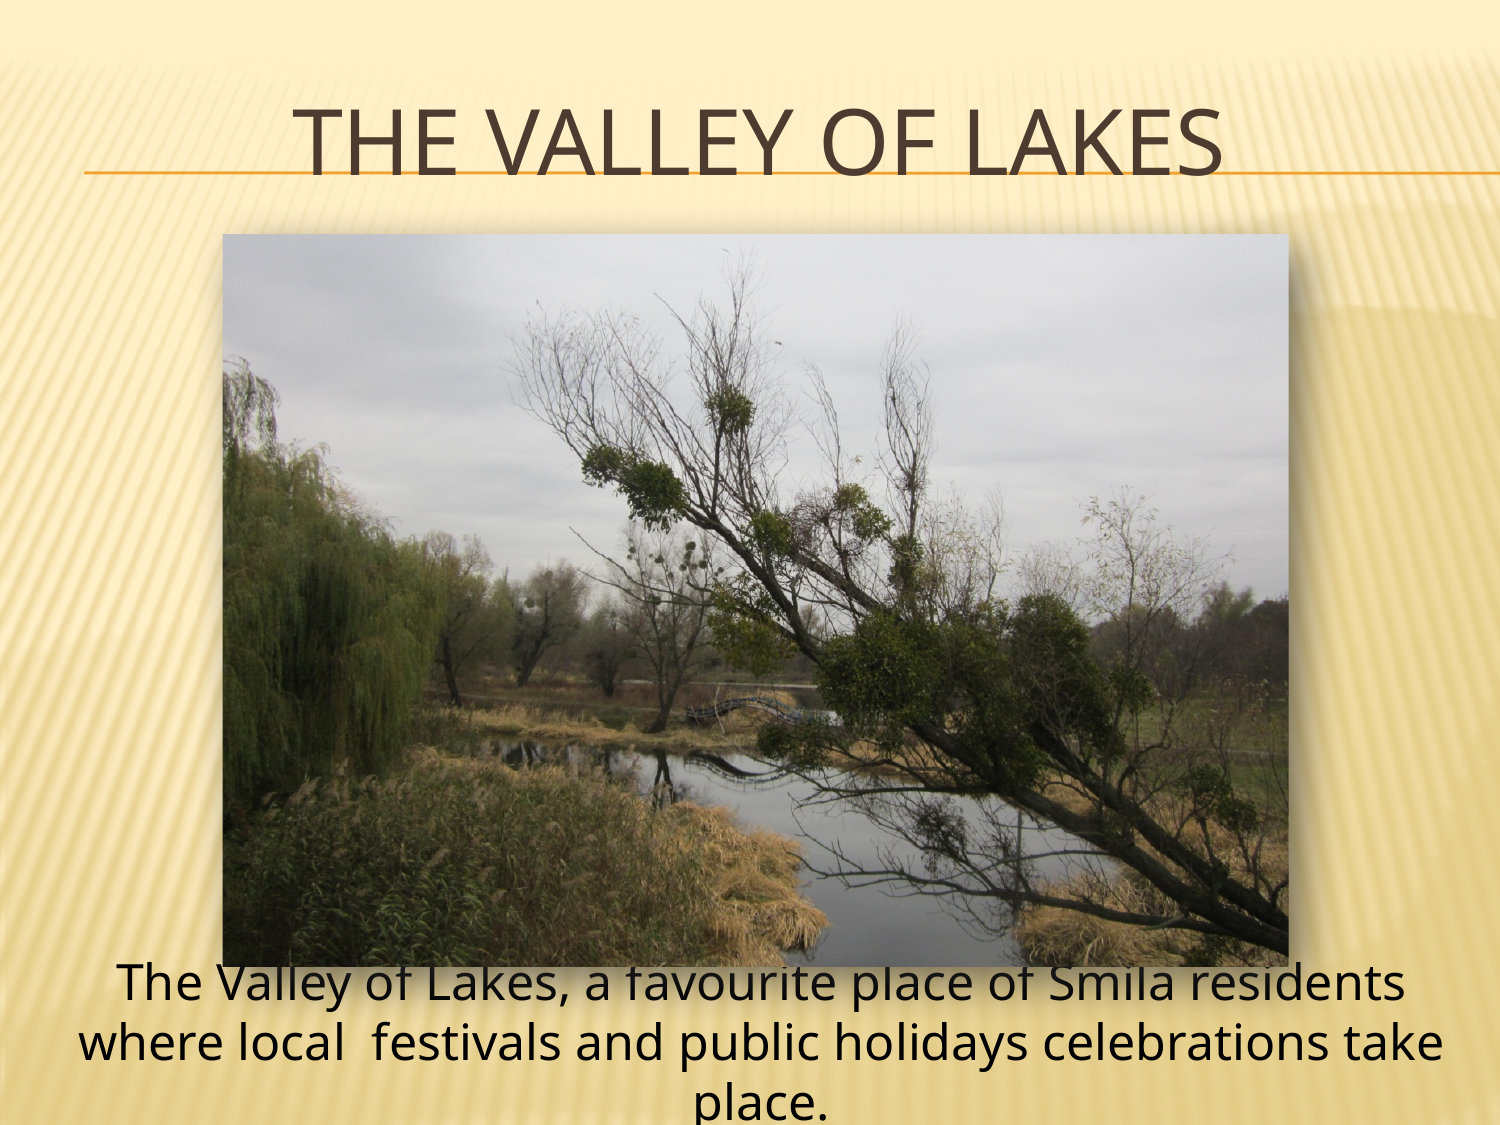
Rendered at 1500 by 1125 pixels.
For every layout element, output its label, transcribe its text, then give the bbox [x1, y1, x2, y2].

title The Valley of Lakes [46, 70, 1472, 208]
picture [222, 234, 1289, 967]
text_box The Valley of Lakes, a favourite place of Smila residents where local festivals and public holidays celebrations take place. [46, 943, 1477, 1125]
